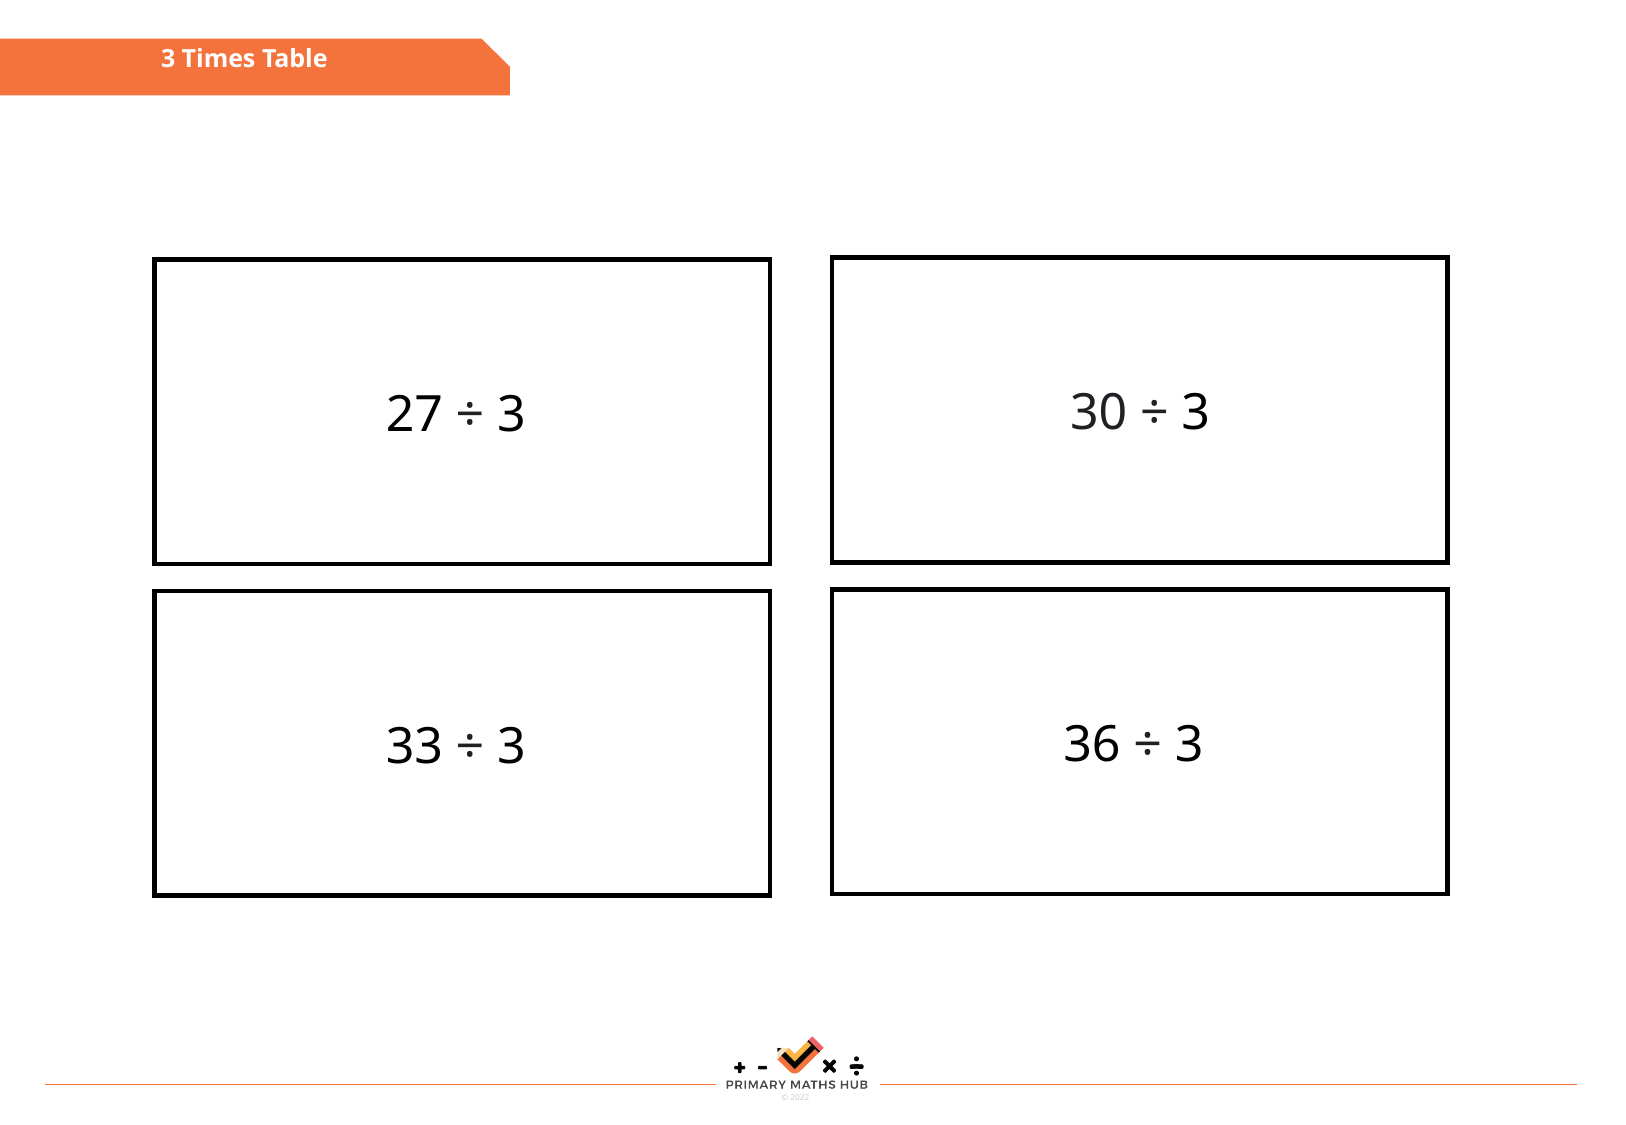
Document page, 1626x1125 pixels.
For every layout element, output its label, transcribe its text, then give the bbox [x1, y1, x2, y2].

text_box 33 ÷ 3 [153, 590, 771, 897]
text_box 27 ÷ 3 [153, 258, 771, 565]
text_box 30 ÷ 3 [831, 256, 1449, 563]
text_box © 2022 [720, 1084, 870, 1110]
text_box 3 Times Table [0, 37, 511, 97]
picture [722, 1034, 872, 1094]
text_box 36 ÷ 3 [831, 588, 1449, 895]
